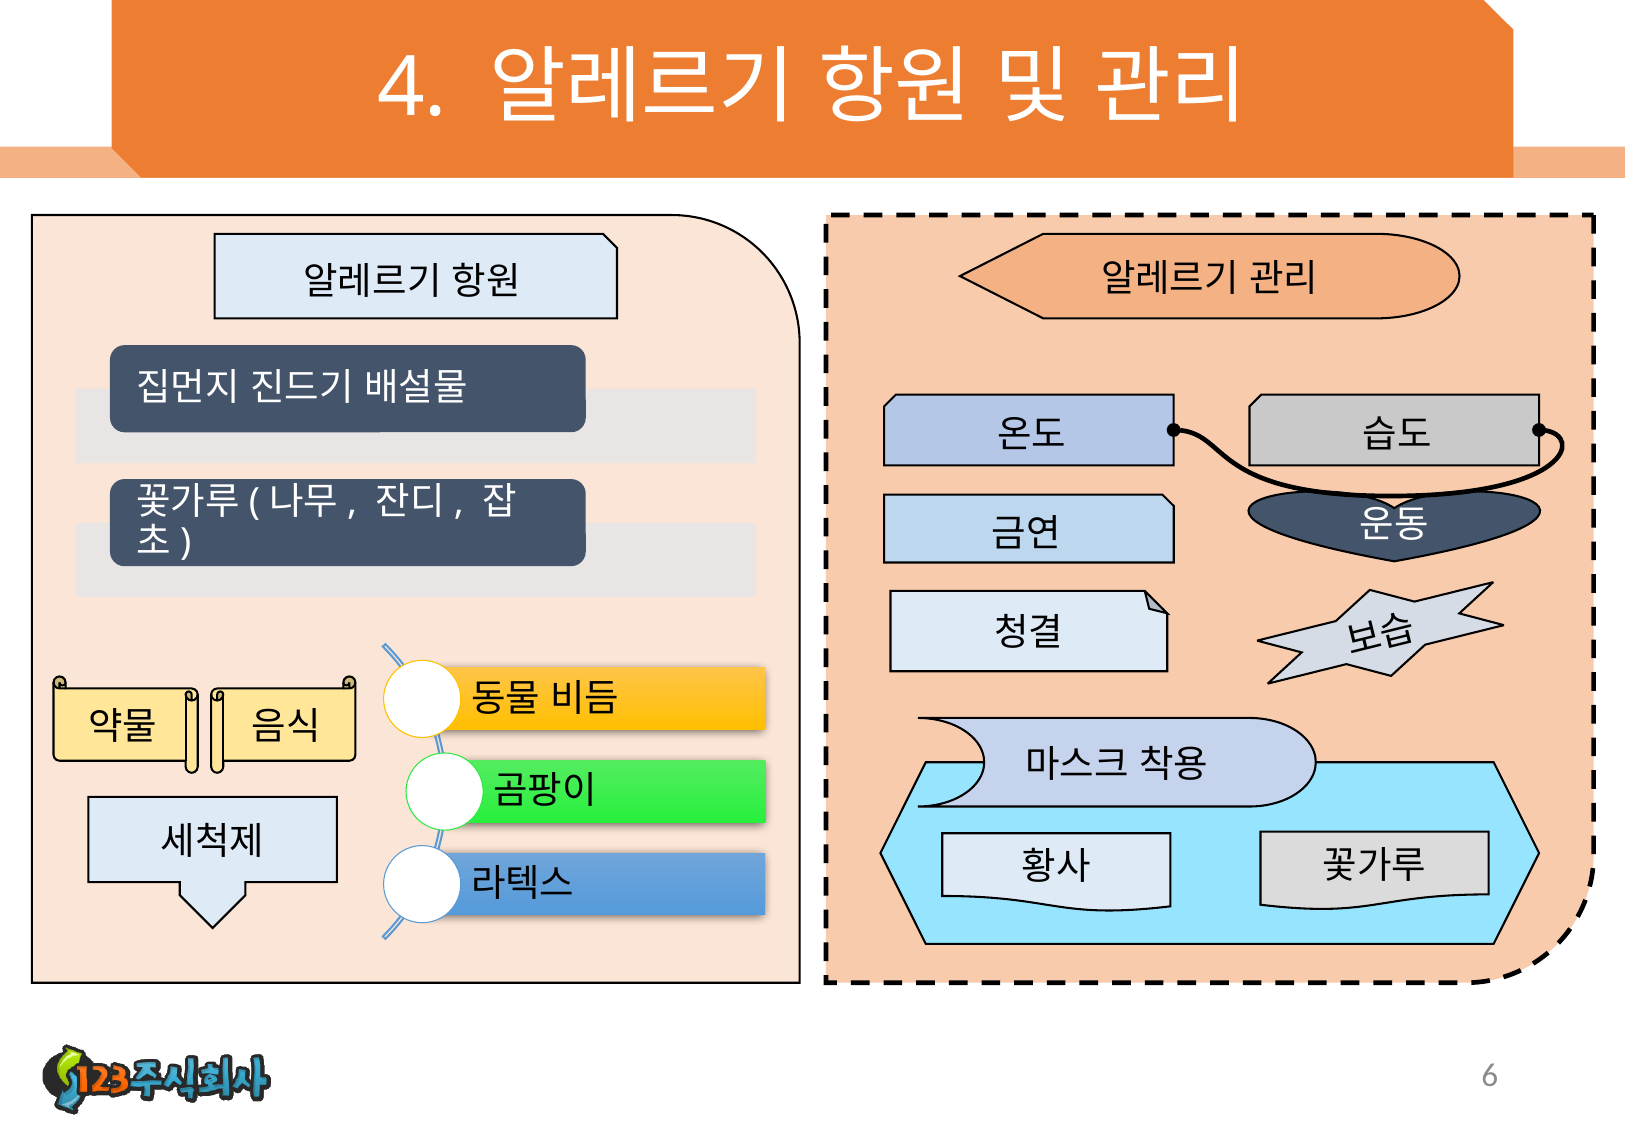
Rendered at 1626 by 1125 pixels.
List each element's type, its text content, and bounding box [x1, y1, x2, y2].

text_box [378, 636, 769, 946]
text_box 알레르기 관리 [1214, 232, 1461, 320]
text_box 음식 [210, 675, 357, 774]
text_box [879, 761, 1541, 945]
text_box 마스크 착용 [917, 716, 1317, 808]
text_box [889, 589, 1171, 673]
text_box 금연 [883, 493, 1175, 564]
text_box 황사 [941, 832, 1172, 912]
text_box 알레르기 항원 [213, 232, 619, 320]
text_box [30, 213, 801, 984]
title 4. 알레르기 항원 및 관리 [0, 0, 1625, 178]
text_box 세척제 [87, 795, 338, 930]
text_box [75, 342, 756, 600]
slide_number 6 [1147, 1042, 1514, 1103]
picture [31, 1032, 281, 1125]
text_box 약물 [52, 675, 199, 774]
text_box 운동 [1247, 491, 1542, 563]
text_box 꽃가루 [1259, 830, 1490, 910]
text_box 보습 [1256, 581, 1505, 685]
text_box 습도 [1248, 393, 1541, 467]
text_box 알레르기 관리 [957, 232, 1211, 320]
text_box 온도 [883, 393, 1175, 467]
text_box 청결 [900, 600, 1158, 661]
text_box [824, 213, 1595, 984]
